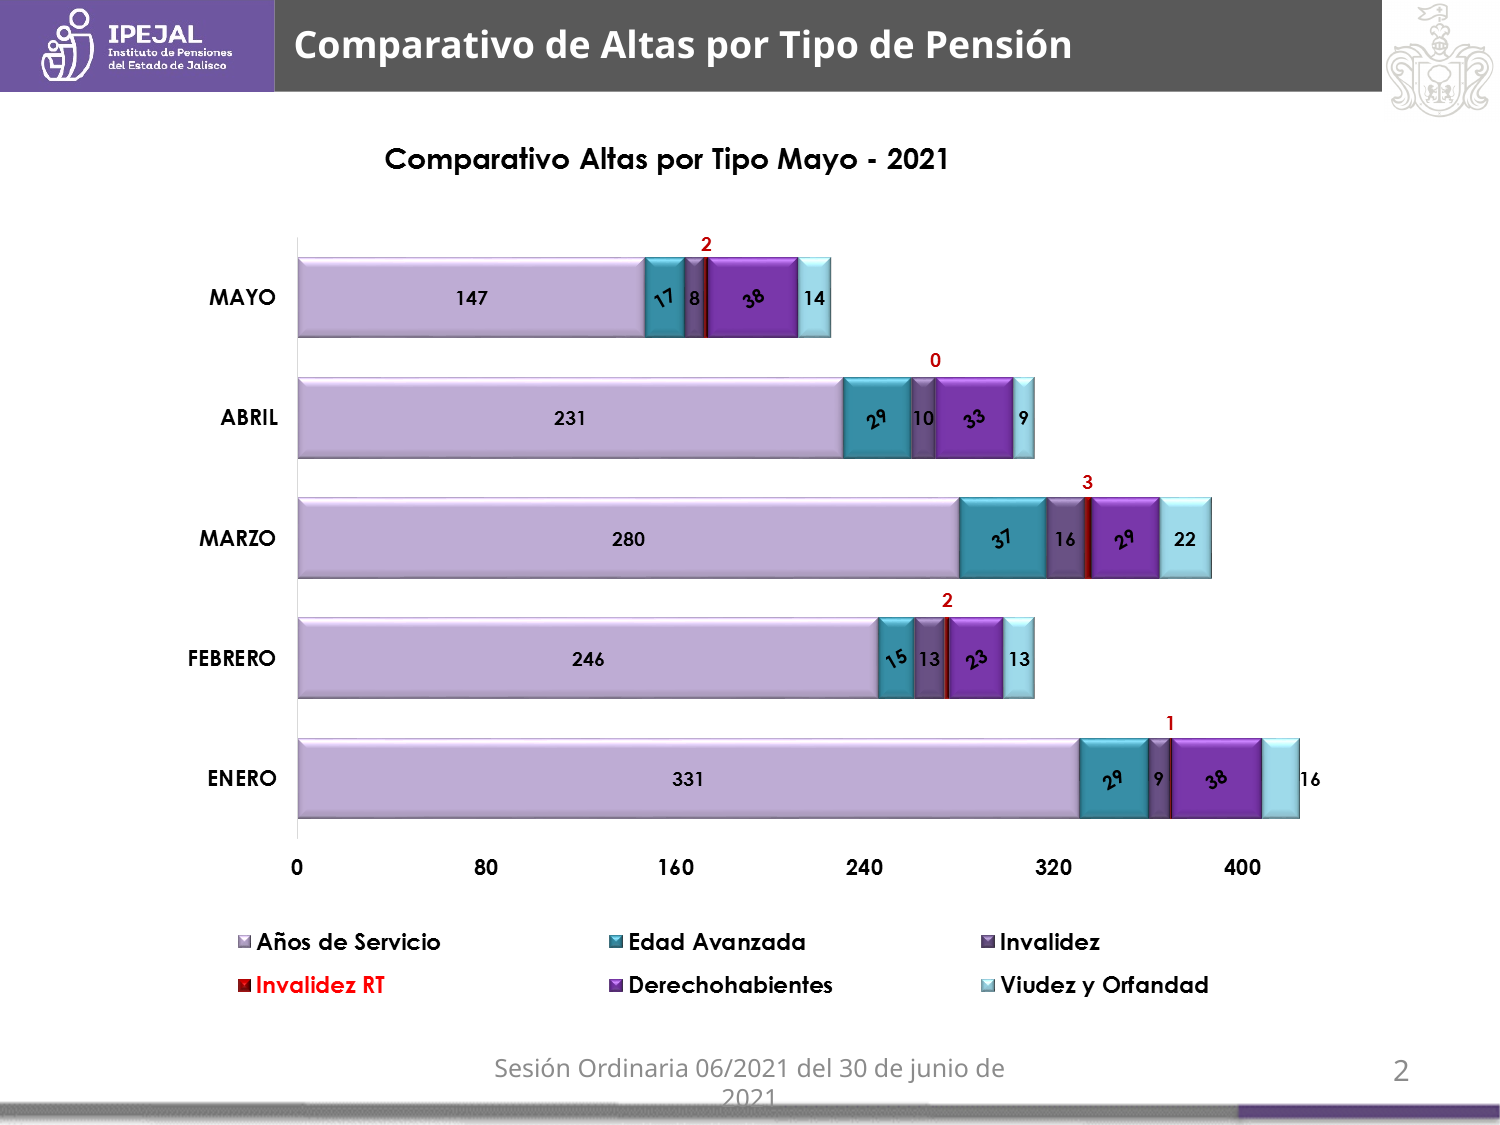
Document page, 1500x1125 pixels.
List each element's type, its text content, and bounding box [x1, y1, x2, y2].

picture [86, 115, 1414, 1007]
picture [0, 0, 275, 92]
picture [0, 1096, 1500, 1125]
text_box Sesión Ordinaria 06/2021 del 30 de junio de 2021 [469, 1052, 1031, 1113]
slide_number 2 [1074, 1042, 1425, 1103]
